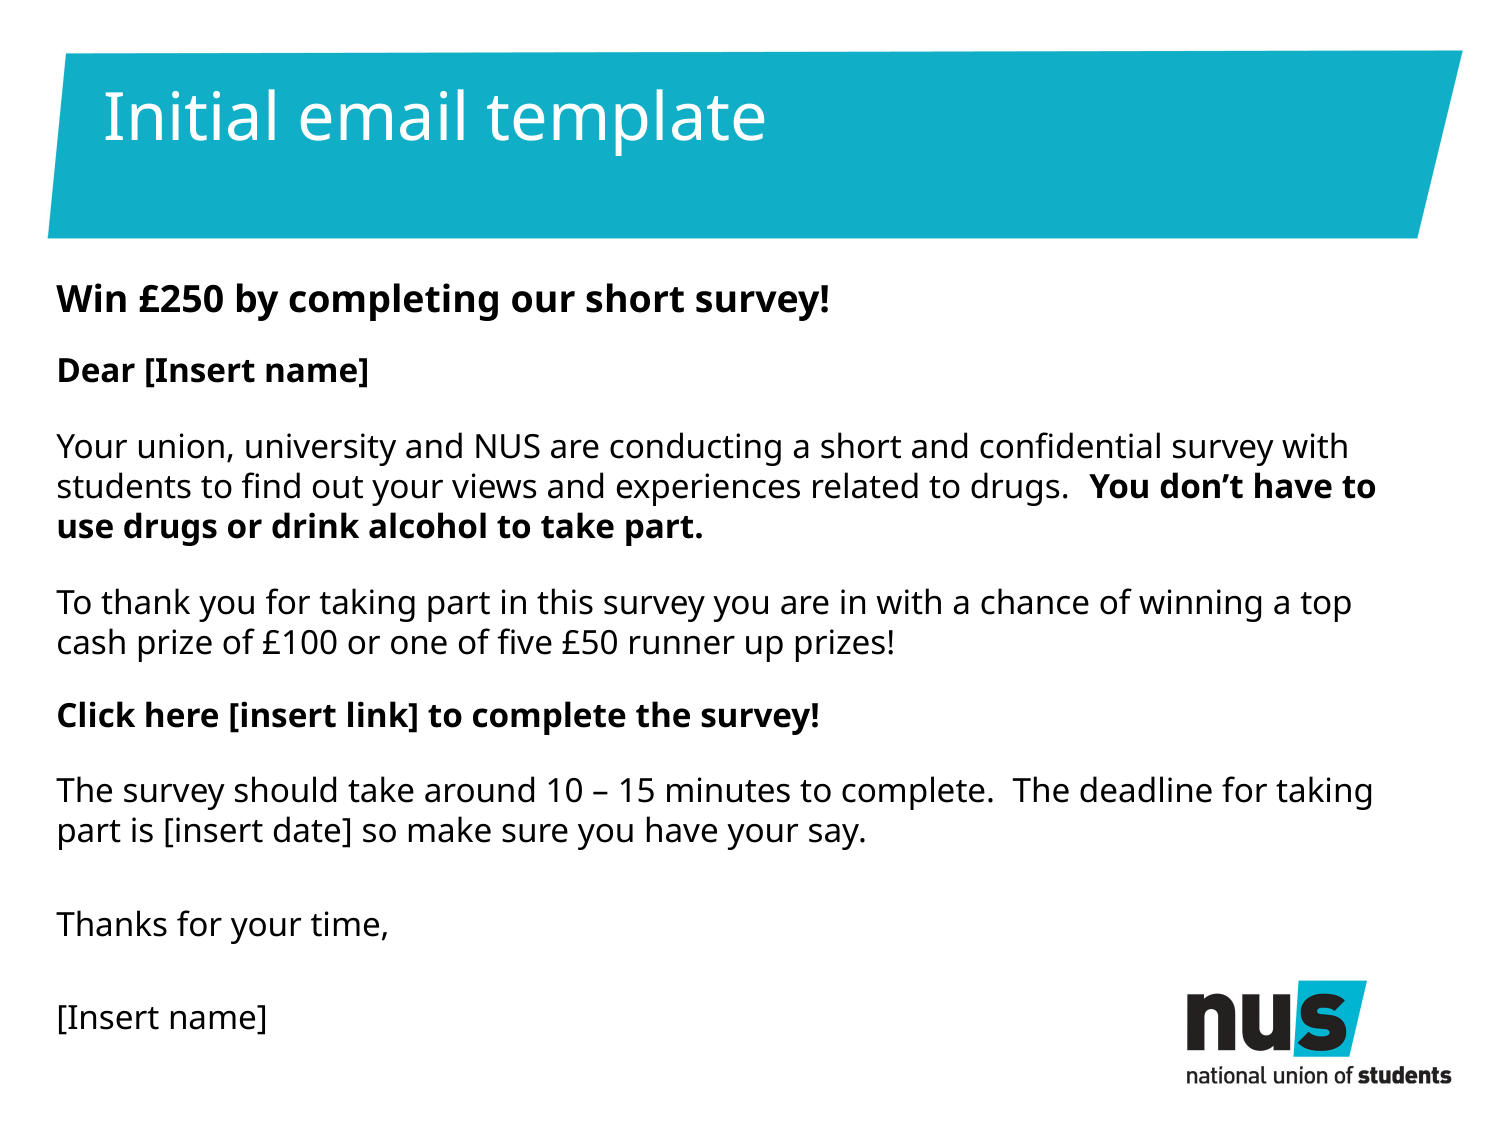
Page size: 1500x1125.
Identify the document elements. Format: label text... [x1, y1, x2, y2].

picture [2, 0, 1500, 1125]
subtitle Win £250 by completing our short survey! Dear [Insert name] Your union, university and NUS are conducting a short and confidential survey with students to find out your views and experiences related to drugs. You don’t have to use drugs or drink alcohol to take part. To thank you for taking part in this survey you are in with a chance of winning a top cash prize of £100 or one of five £50 runner up prizes! Click here [insert link] to complete the survey! The survey should take around 10 – 15 minutes to complete. The deadline for taking part is [insert date] so make sure you have your say. Thanks for your time, [Insert name] [41, 267, 1436, 409]
title Initial email template [88, 66, 1399, 232]
